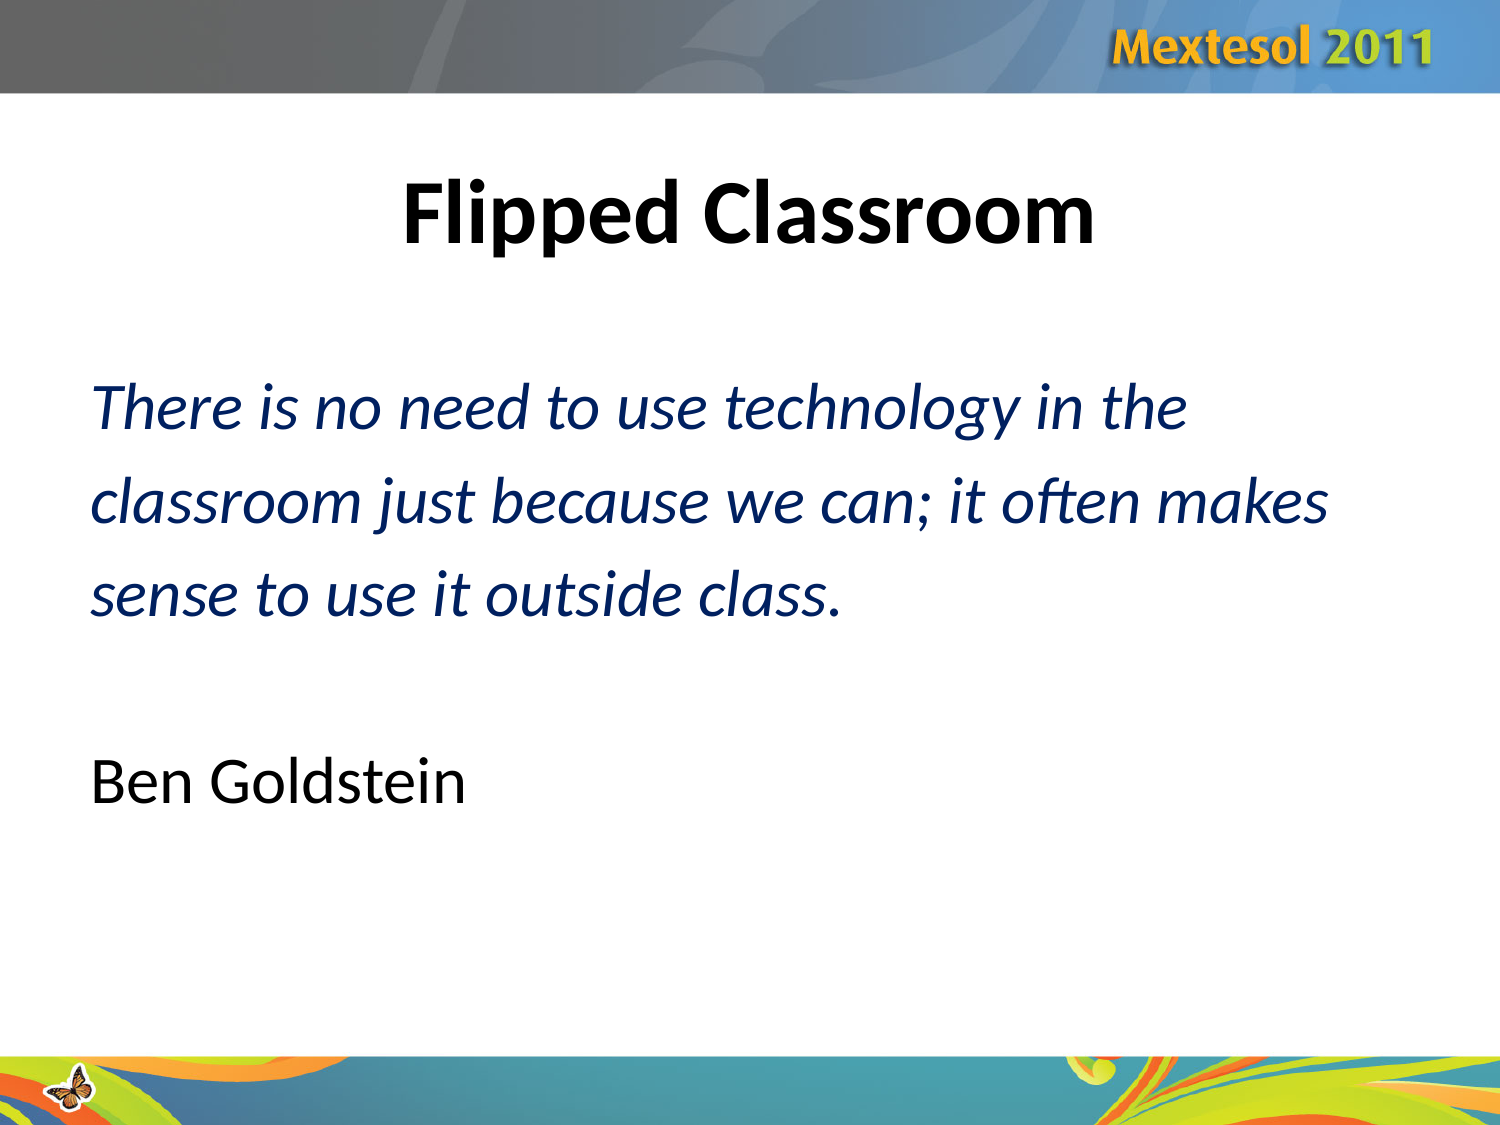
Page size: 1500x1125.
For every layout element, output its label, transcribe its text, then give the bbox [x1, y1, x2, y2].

title Flipped Classroom [75, 113, 1425, 262]
list There is no need to use technology in the classroom just because we can; it often makes sense to use it outside class. Ben Goldstein [75, 262, 1425, 1005]
picture [0, 0, 1500, 1125]
